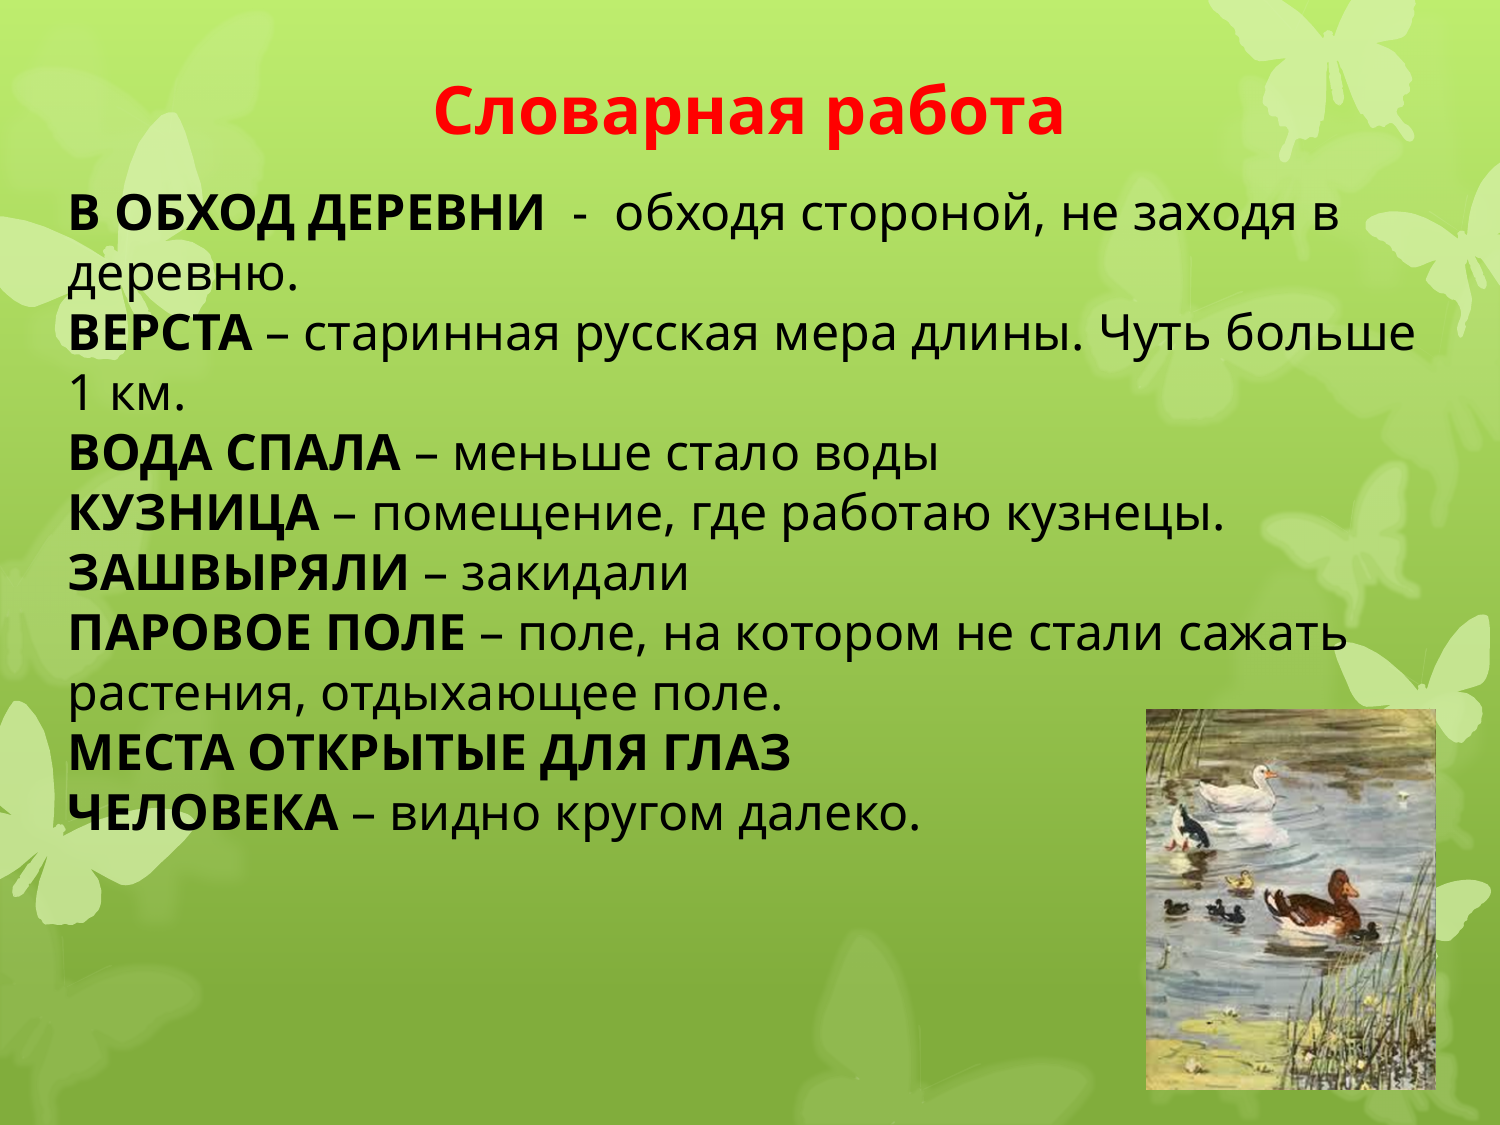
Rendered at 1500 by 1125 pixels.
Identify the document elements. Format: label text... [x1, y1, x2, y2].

picture [1145, 708, 1436, 1091]
title Словарная работа [165, 42, 1335, 172]
text_box В ОБХОД ДЕРЕВНИ - обходя стороной, не заходя в деревню. ВЕРСТА – старинная русская мера длины. Чуть больше 1 км. ВОДА СПАЛА – меньше стало воды КУЗНИЦА – помещение, где работаю кузнецы. ЗАШВЫРЯЛИ – закидали ПАРОВОЕ ПОЛЕ – поле, на котором не стали сажать растения, отдыхающее поле. МЕСТА ОТКРЫТЫЕ ДЛЯ ГЛАЗ ЧЕЛОВЕКА – видно кругом далеко. [53, 172, 1465, 893]
